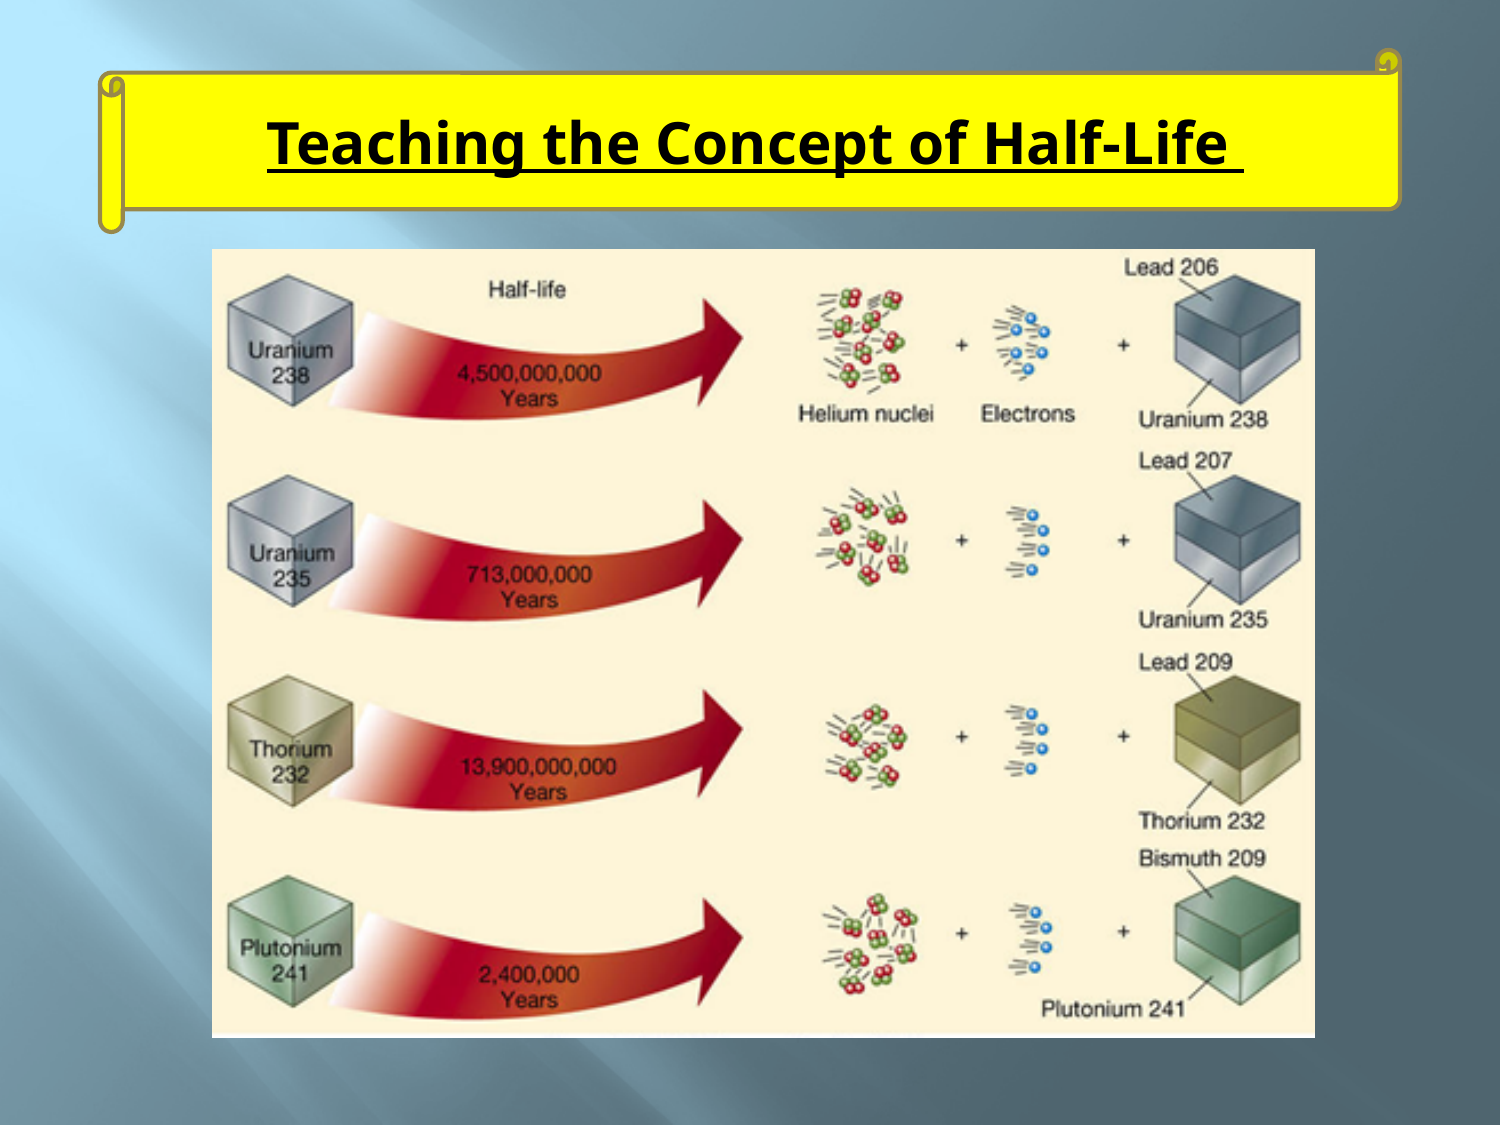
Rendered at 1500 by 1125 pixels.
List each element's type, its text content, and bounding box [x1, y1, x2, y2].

picture [212, 249, 1316, 1038]
text_box Teaching the Concept of Half-Life [97, 47, 1403, 235]
text_box [25, 0, 326, 106]
